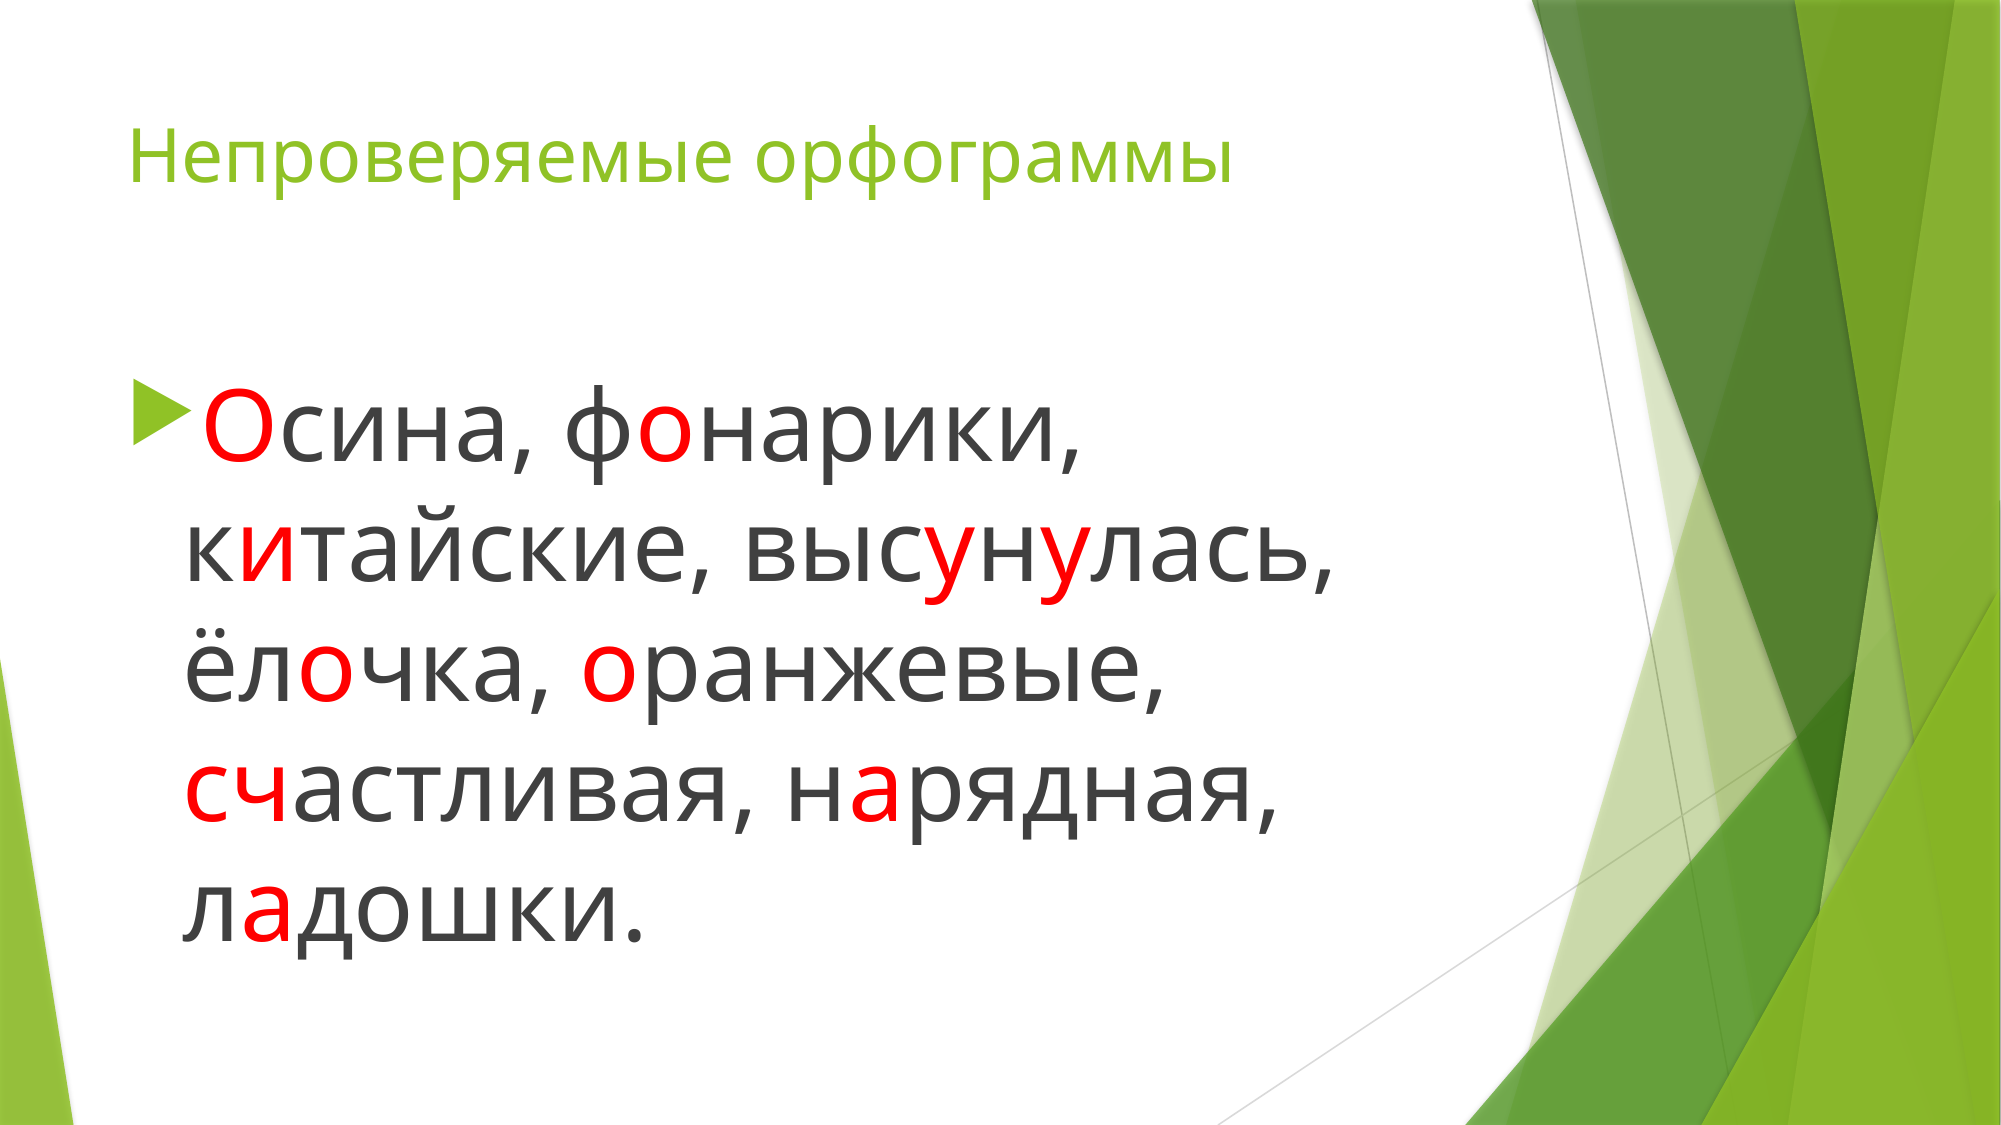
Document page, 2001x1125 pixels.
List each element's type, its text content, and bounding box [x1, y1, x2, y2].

list Осина, фонарики, китайские, высунулась, ёлочка, оранжевые, счастливая, нарядная, ладошки. [111, 354, 1522, 992]
title Непроверяемые орфограммы [111, 99, 1522, 317]
